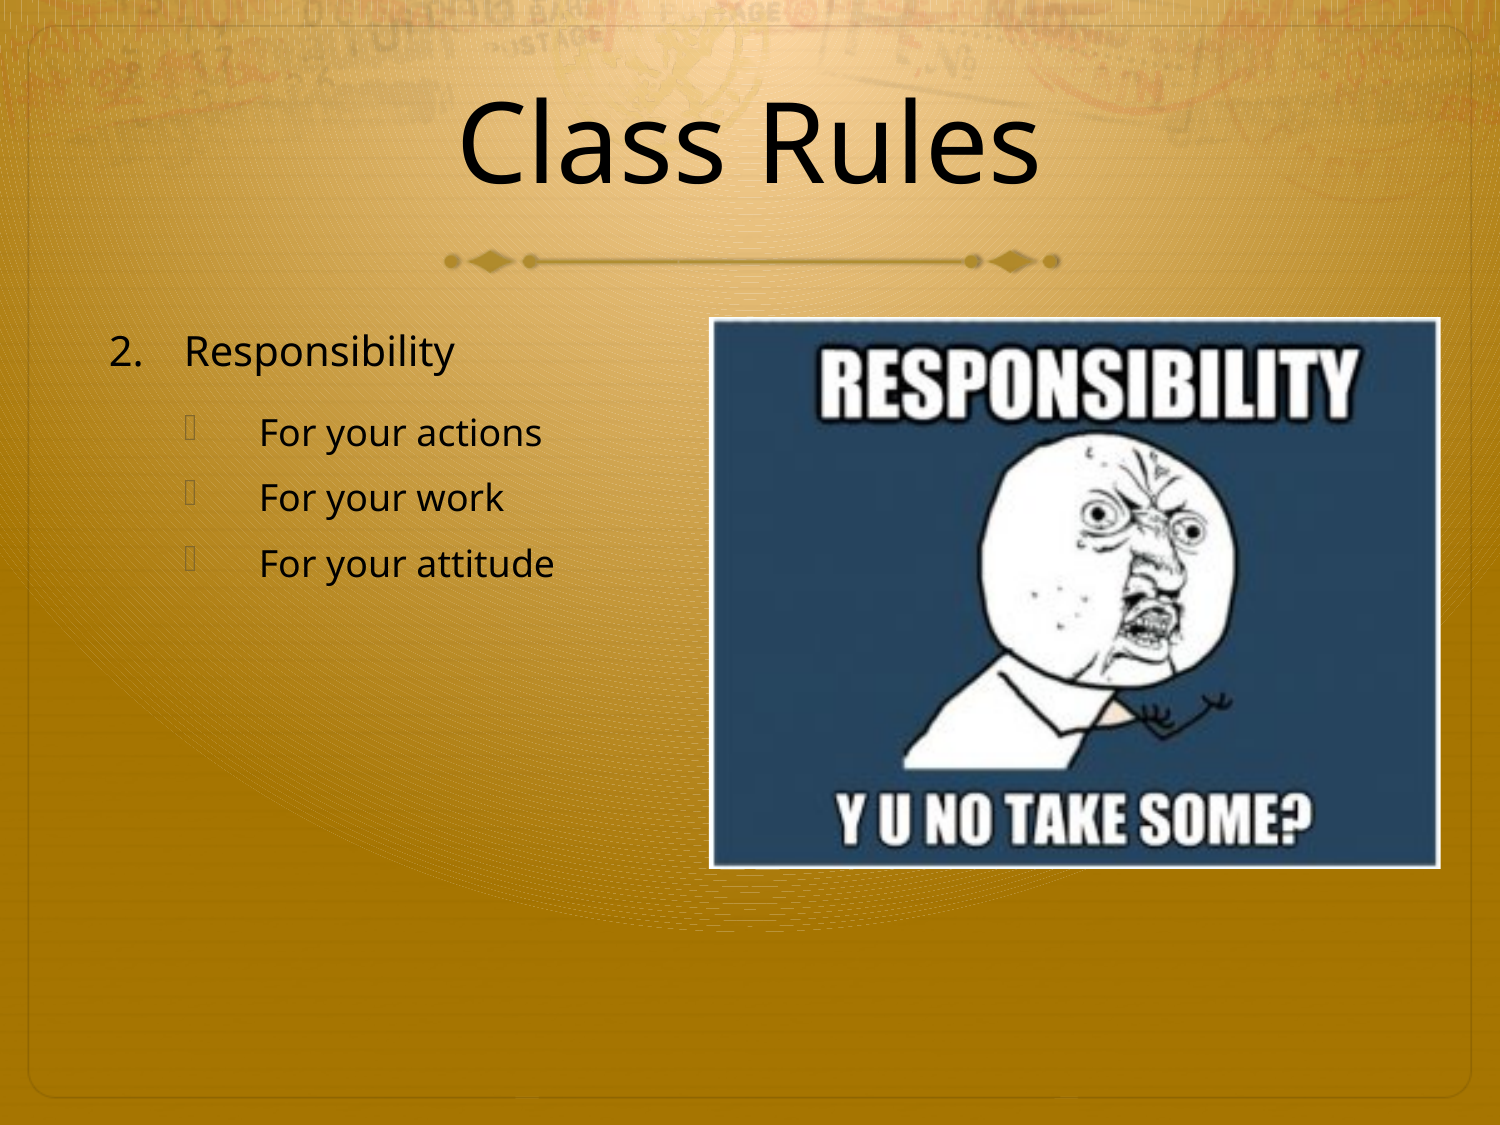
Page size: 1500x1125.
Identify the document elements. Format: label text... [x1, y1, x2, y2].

title Class Rules [93, 45, 1407, 233]
list Responsibility For your actions For your work For your attitude [93, 317, 709, 991]
picture [0, 0, 1500, 1125]
